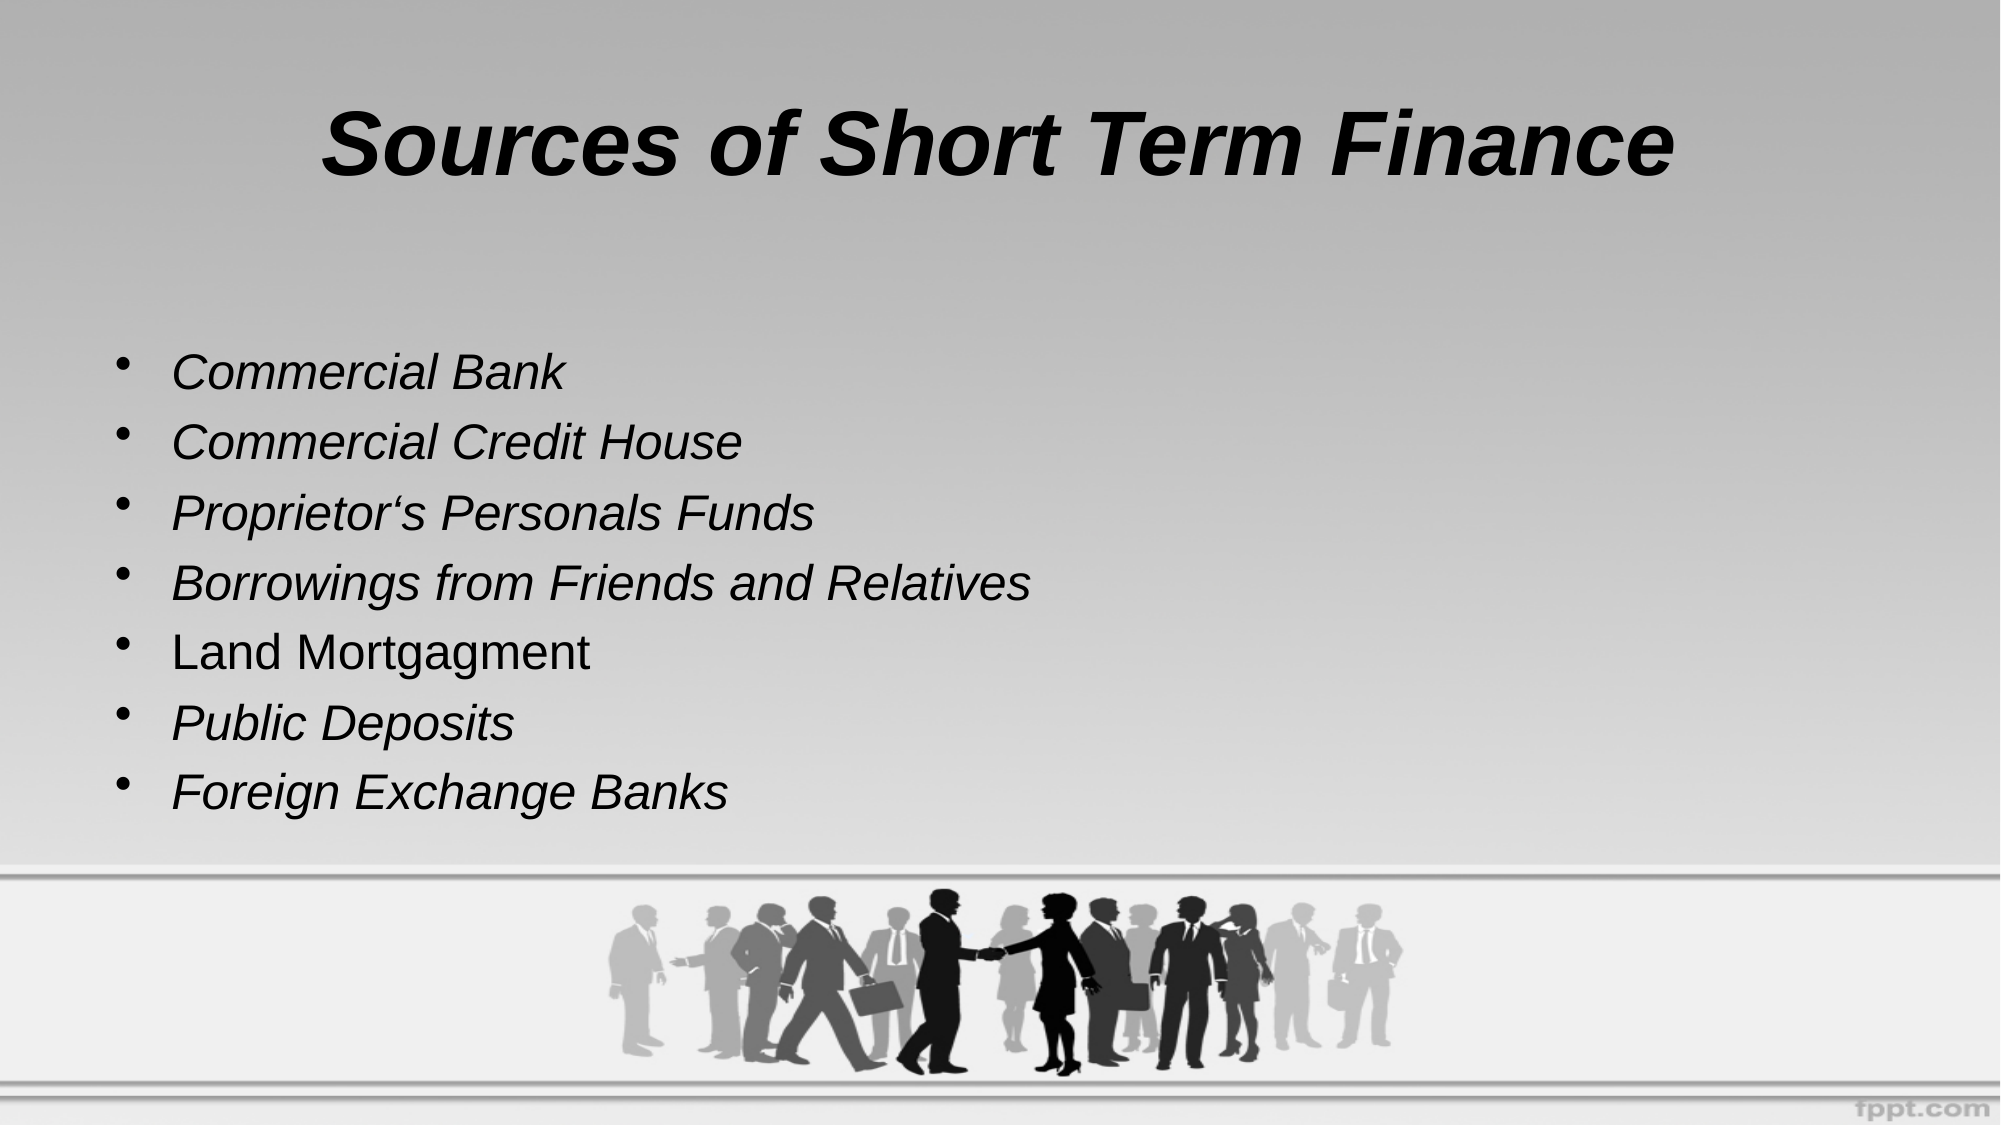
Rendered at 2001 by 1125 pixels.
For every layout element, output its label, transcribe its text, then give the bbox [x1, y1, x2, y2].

list Commercial Bank Commercial Credit House Proprietor‘s Personals Funds Borrowings from Friends and Relatives Land Mortgagment Public Deposits Foreign Exchange Banks [99, 262, 1900, 1005]
picture [0, 0, 2001, 1125]
title Sources of Short Term Finance [99, 45, 1900, 233]
